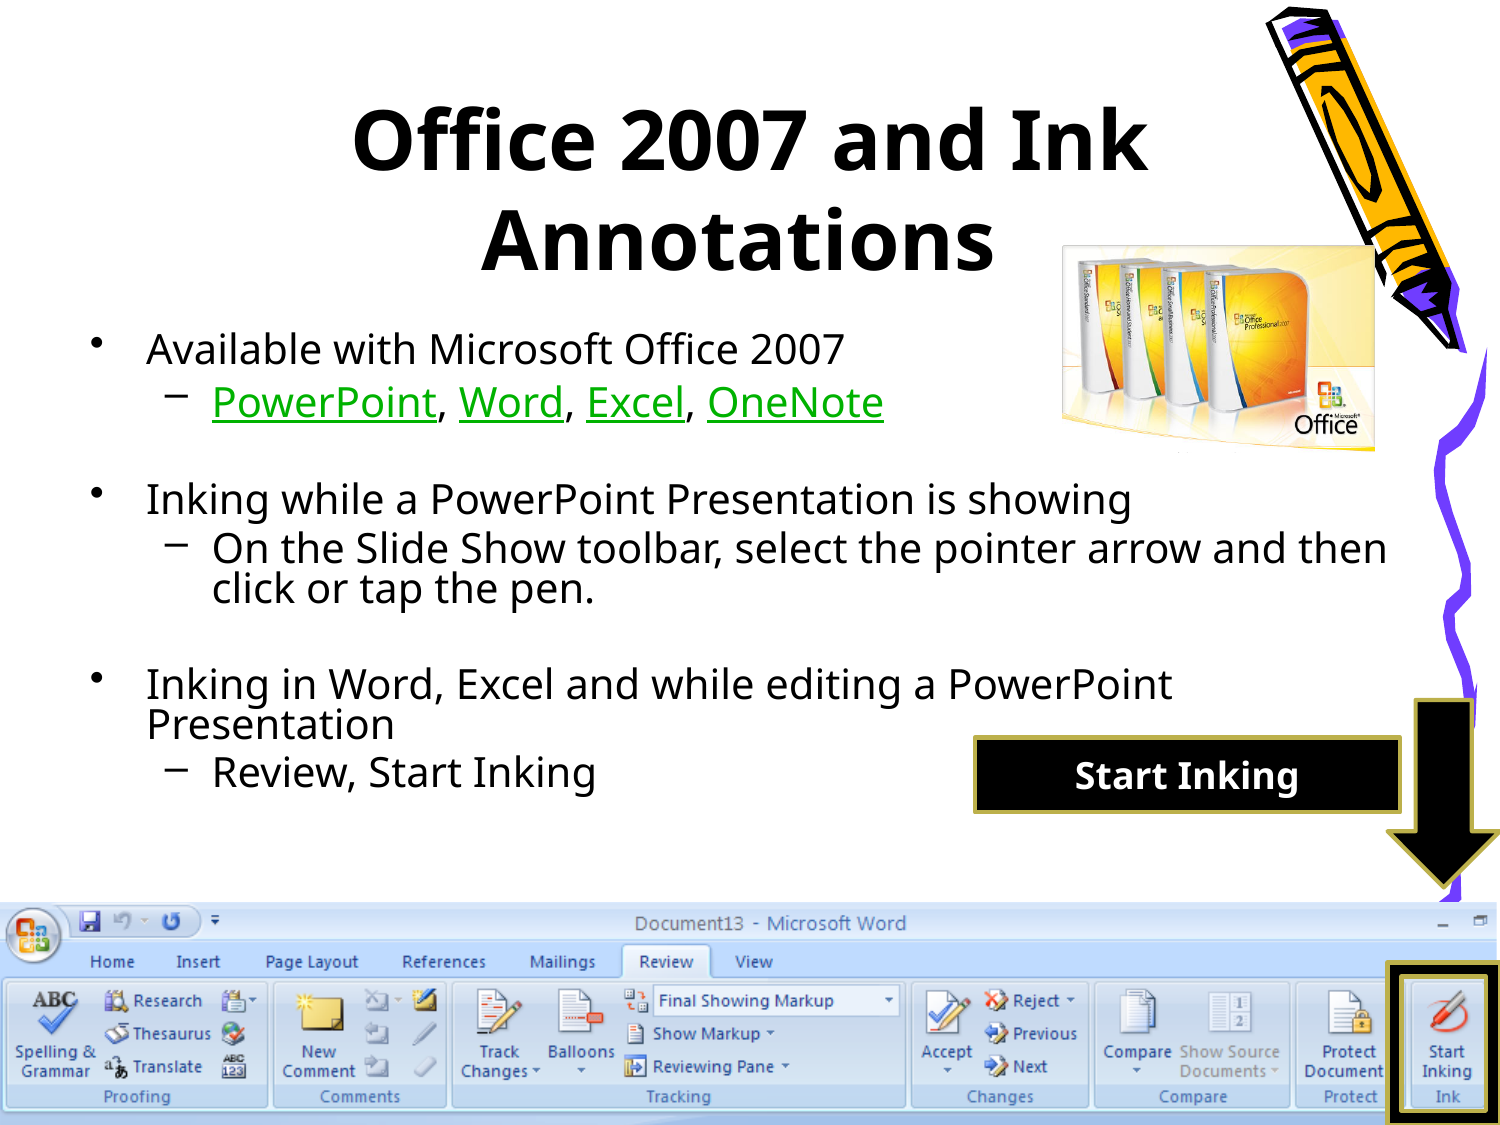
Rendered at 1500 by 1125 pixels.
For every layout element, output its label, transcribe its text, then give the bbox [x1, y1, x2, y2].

text_box Available with Microsoft Office 2007 PowerPoint, Word, Excel, OneNote Inking while a PowerPoint Presentation is showing On the Slide Show toolbar, select the pointer arrow and then click or tap the pen. Inking in Word, Excel and while editing a PowerPoint Presentation Review, Start Inking [74, 324, 1425, 788]
text_box Office 2007 and Ink Annotations [74, 74, 1425, 300]
text_box [1385, 697, 1500, 890]
picture [1062, 245, 1376, 453]
text_box Start Inking [973, 735, 1402, 814]
picture [0, 902, 1497, 1125]
